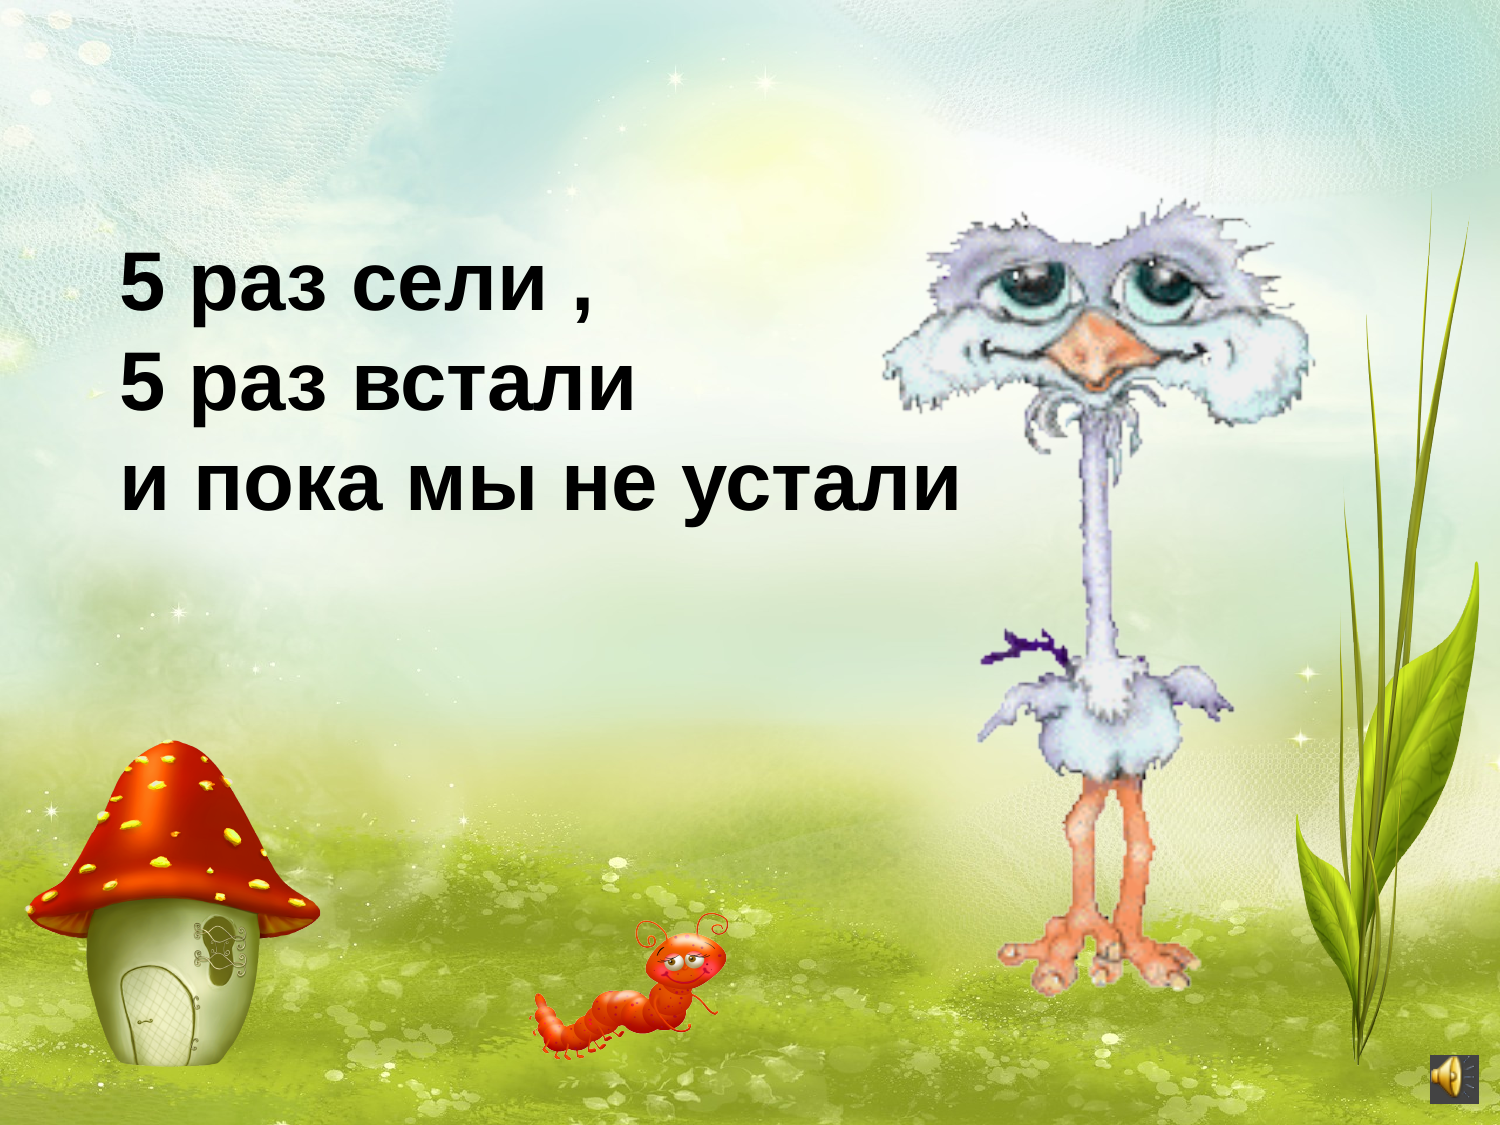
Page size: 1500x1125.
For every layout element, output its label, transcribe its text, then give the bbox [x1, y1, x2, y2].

picture [1429, 1054, 1480, 1105]
text_box 5 раз сели , 5 раз встали и пока мы не устали [104, 220, 850, 535]
picture [855, 148, 1361, 1032]
